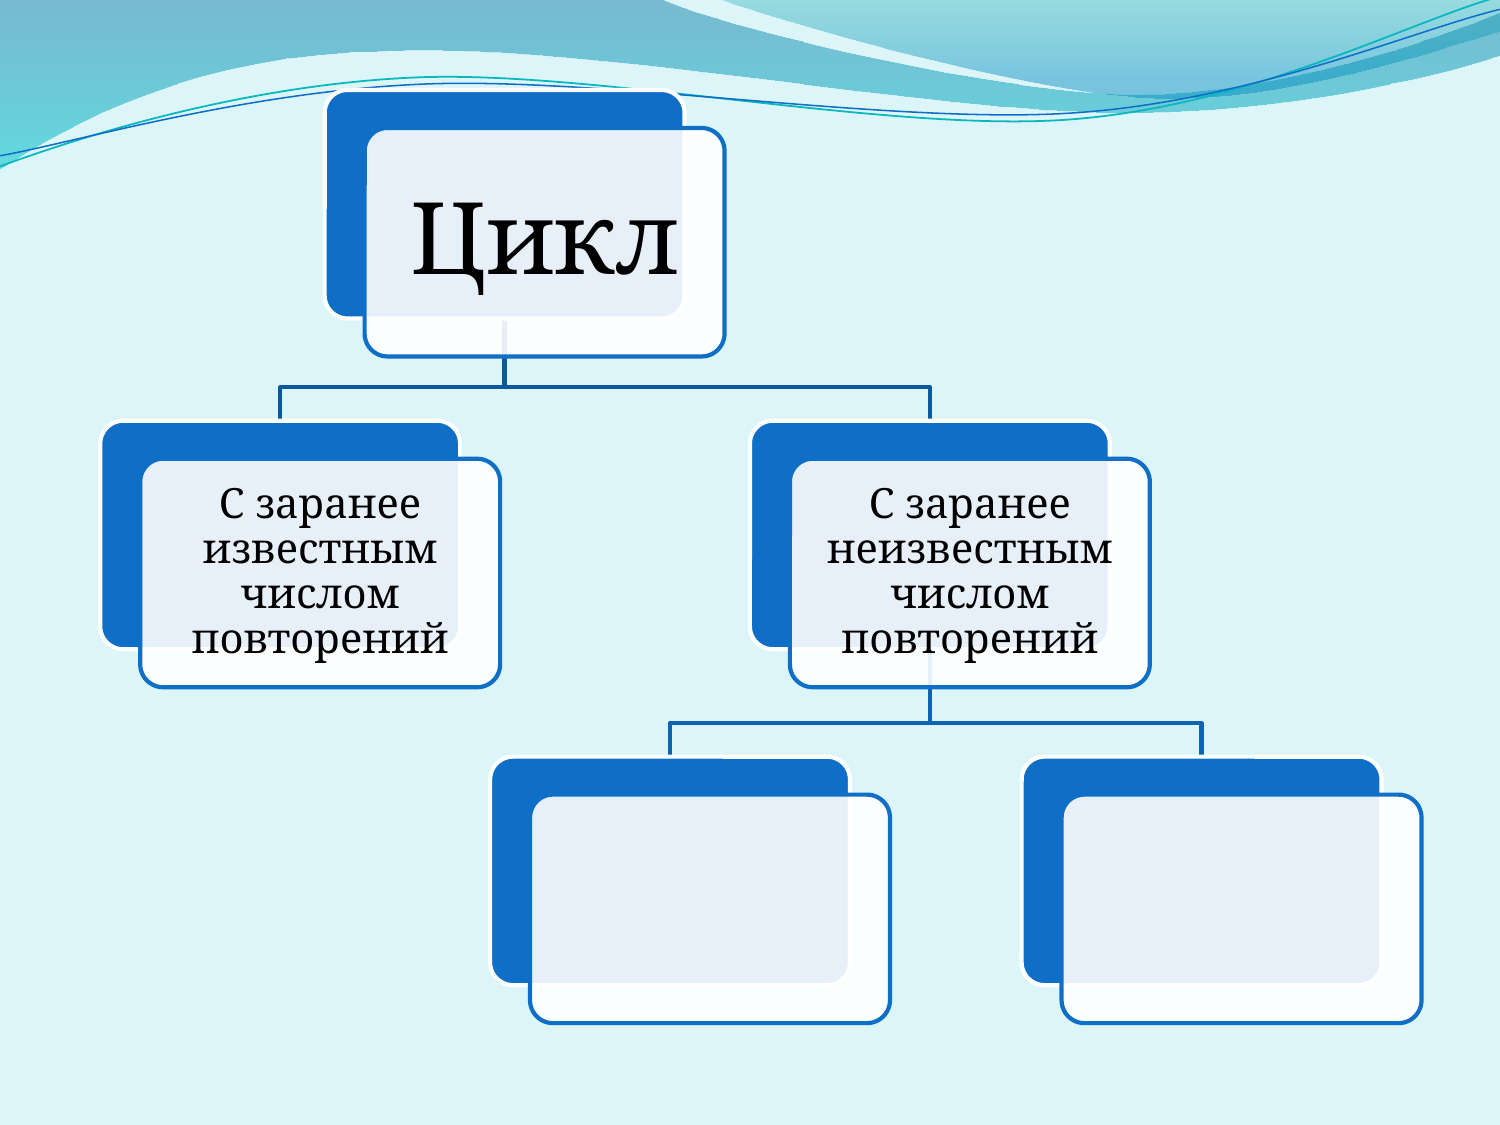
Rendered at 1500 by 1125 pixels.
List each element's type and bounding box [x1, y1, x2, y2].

text_box [135, 89, 1424, 1024]
